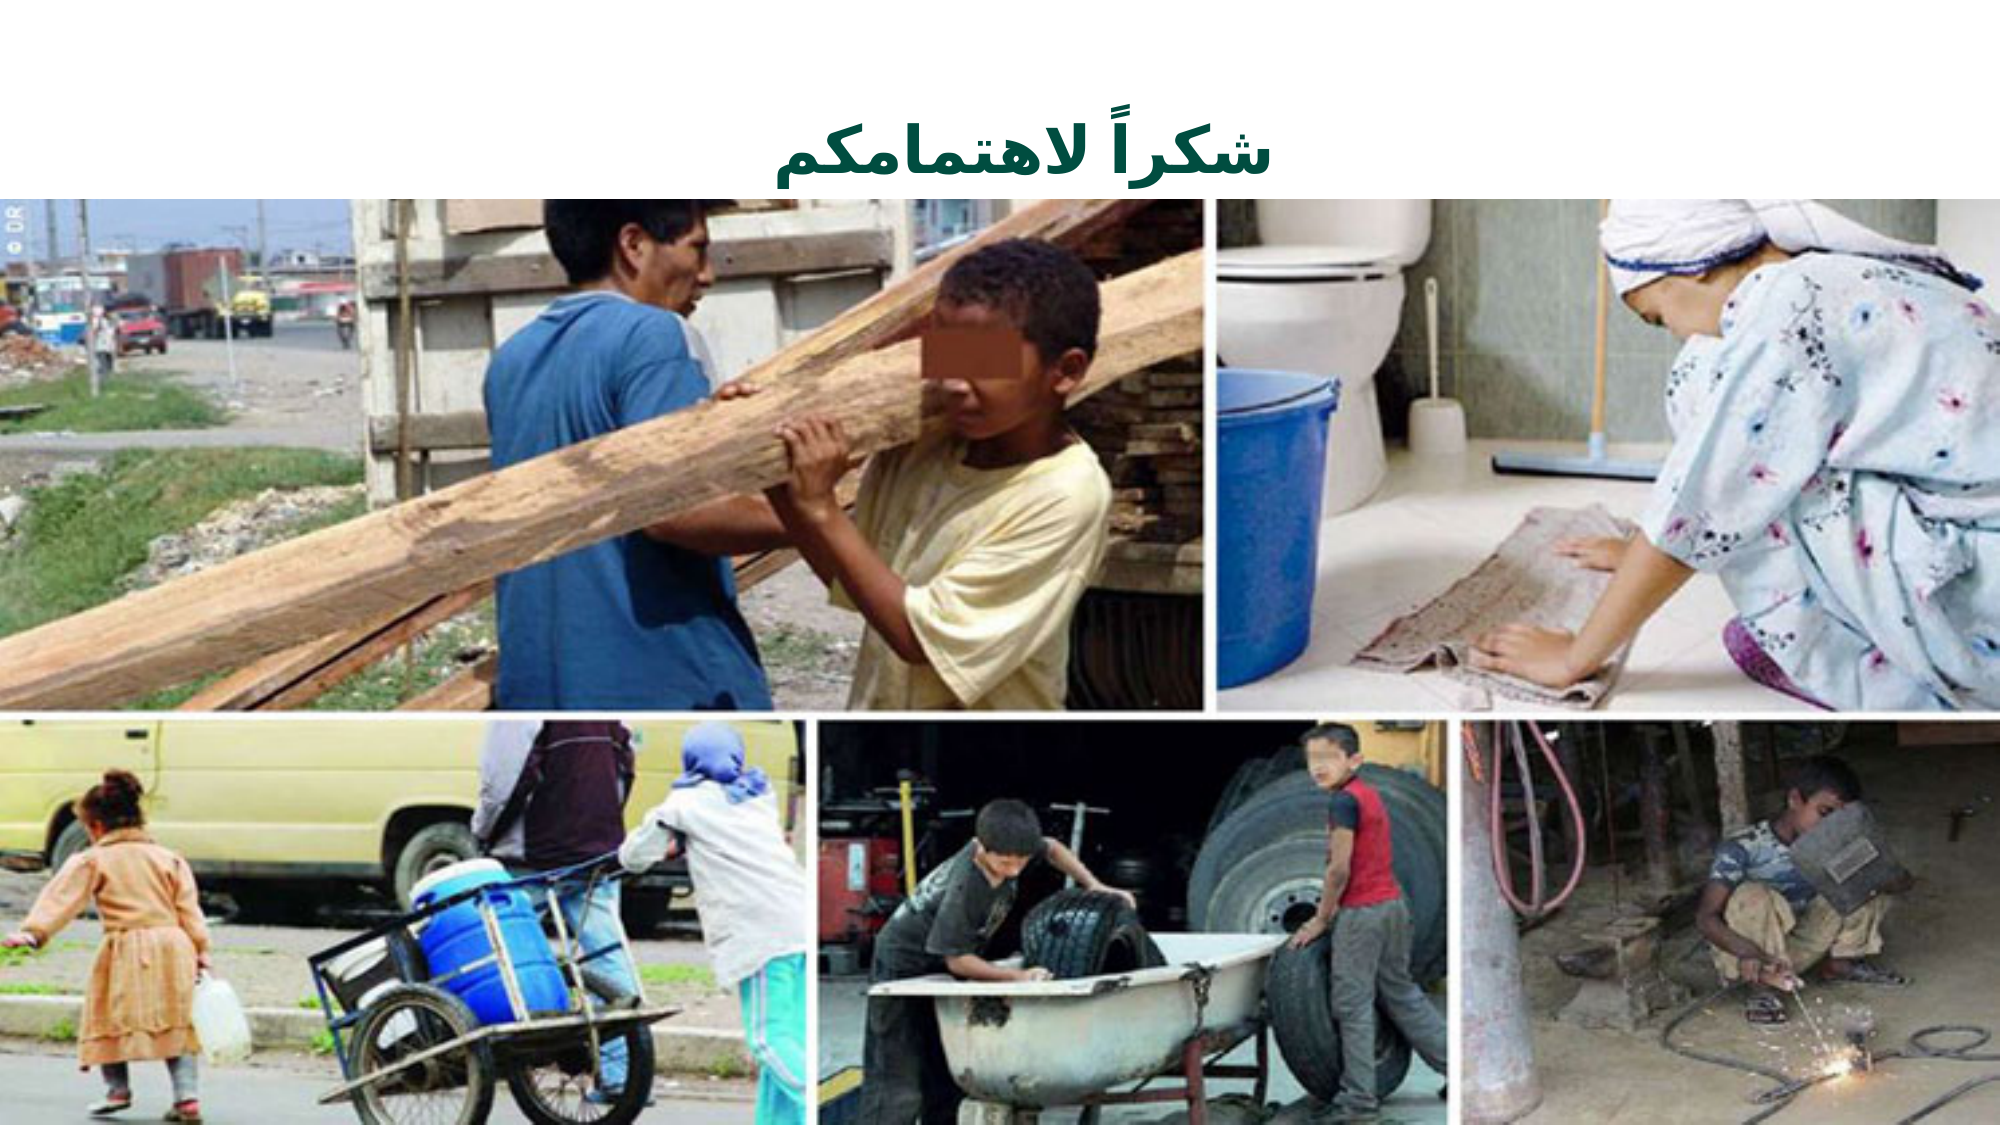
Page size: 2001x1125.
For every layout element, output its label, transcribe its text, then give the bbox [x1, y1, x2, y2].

text_box شكراً لاهتمامكم [563, 83, 1275, 187]
picture [0, 199, 2000, 1125]
